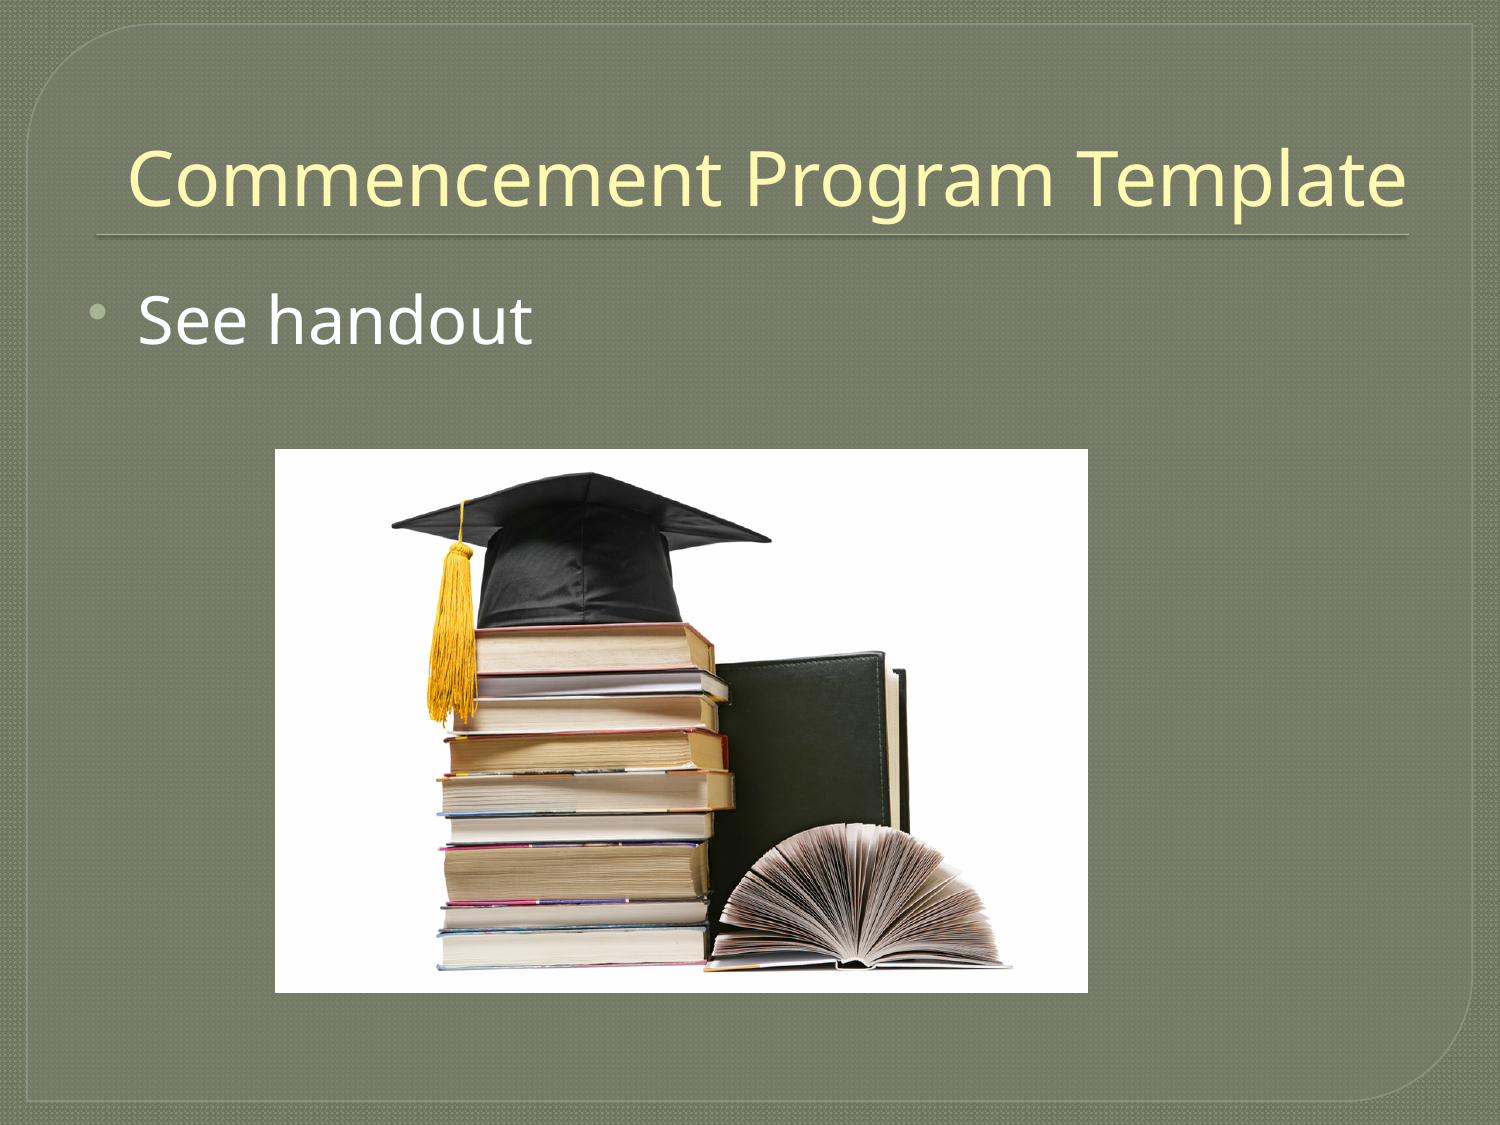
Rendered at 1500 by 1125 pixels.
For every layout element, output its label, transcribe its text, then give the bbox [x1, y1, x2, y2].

title Commencement Program Template [75, 41, 1425, 230]
picture [274, 449, 1088, 993]
list See handout [75, 270, 1425, 1013]
